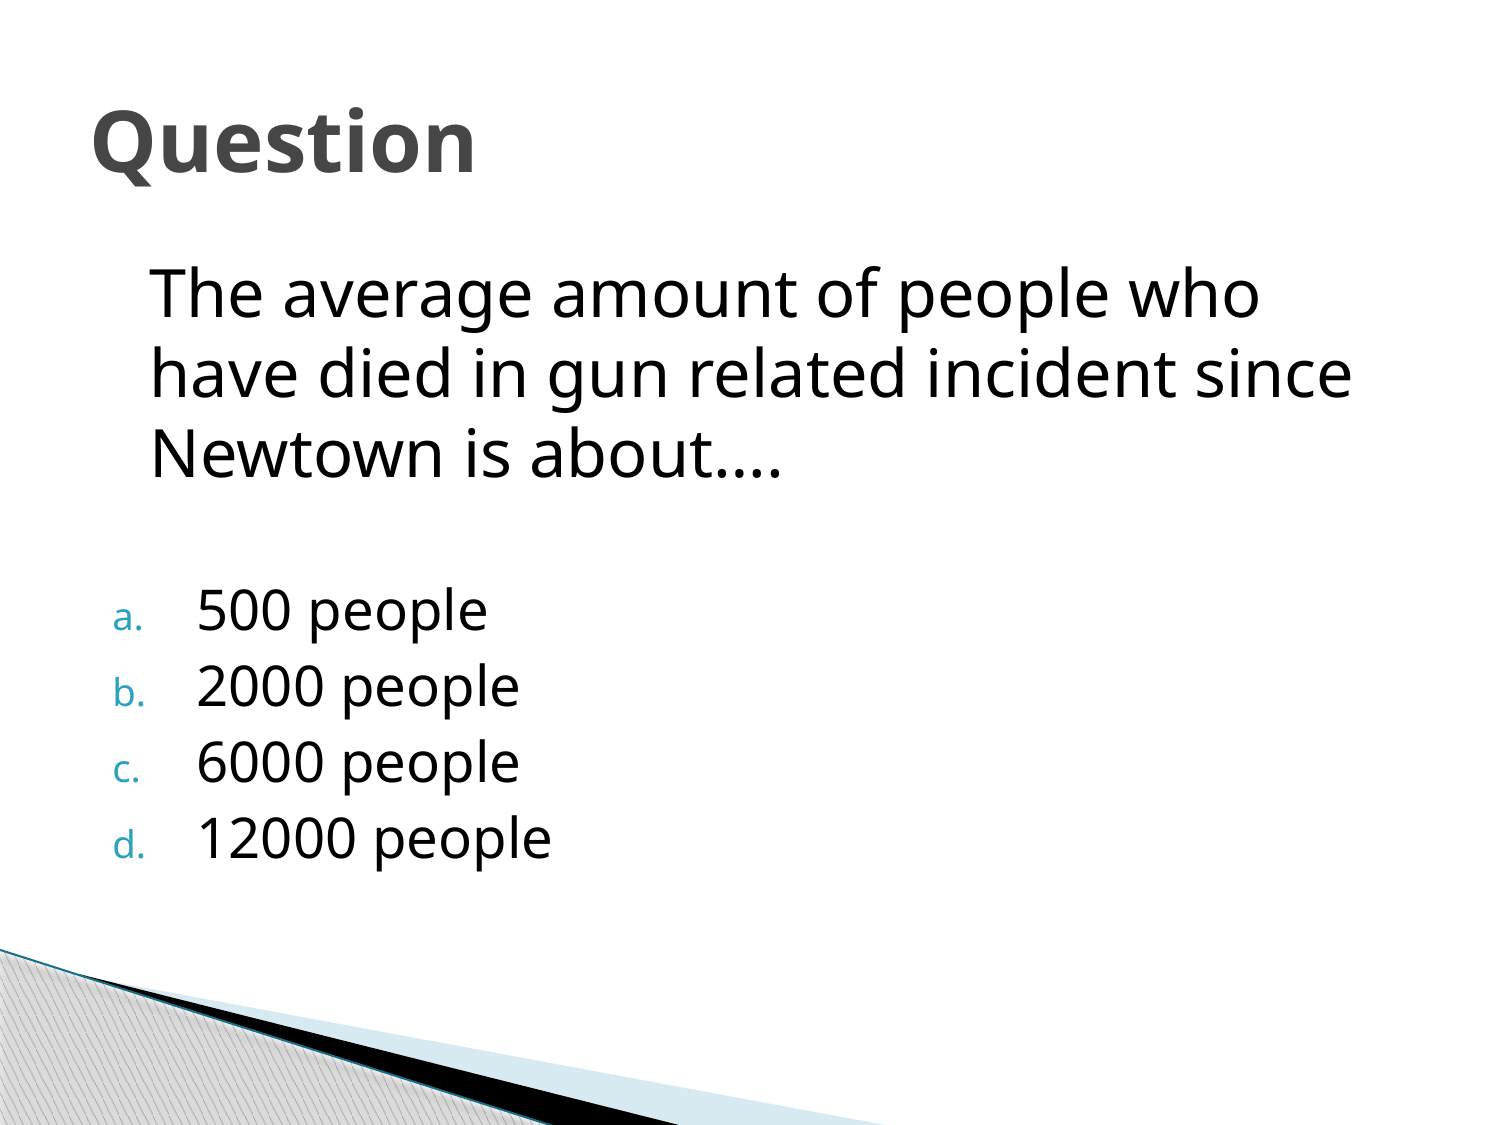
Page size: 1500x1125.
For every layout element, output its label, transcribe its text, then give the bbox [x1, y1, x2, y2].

title Question [75, 45, 1425, 233]
list The average amount of people who have died in gun related incident since Newtown is about…. 500 people 2000 people 6000 people 12000 people [75, 243, 1425, 986]
